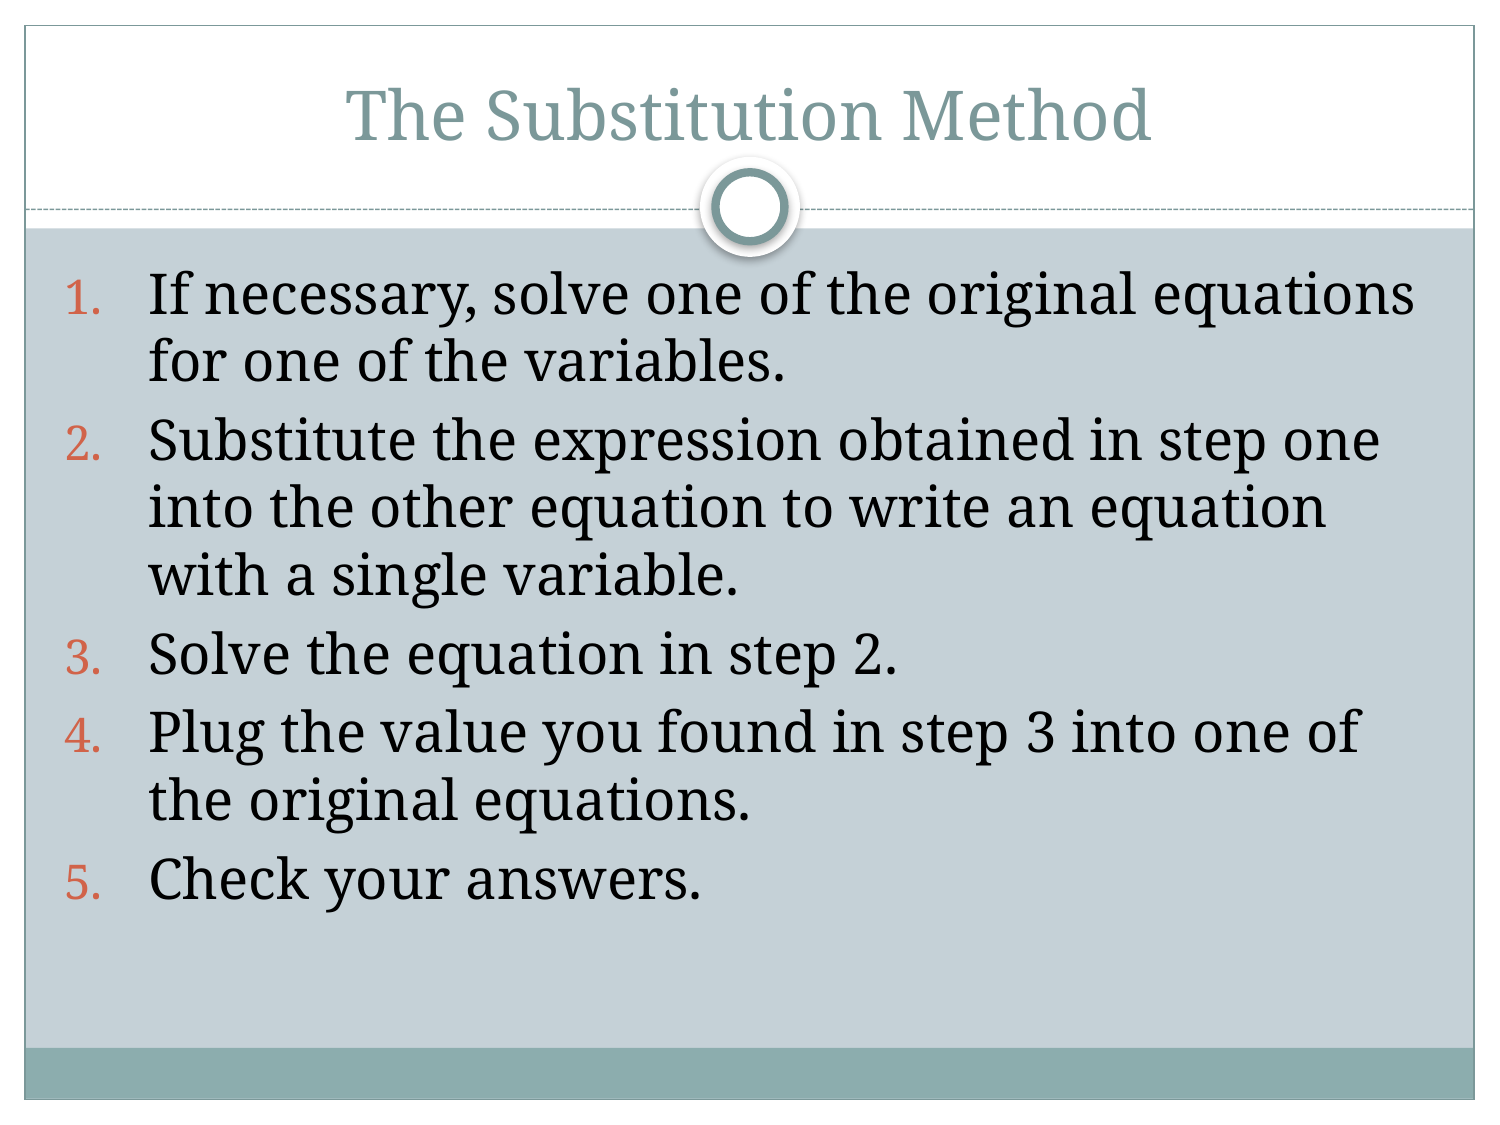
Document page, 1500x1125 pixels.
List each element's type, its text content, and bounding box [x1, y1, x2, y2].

list If necessary, solve one of the original equations for one of the variables. Substitute the expression obtained in step one into the other equation to write an equation with a single variable. Solve the equation in step 2. Plug the value you found in step 3 into one of the original equations. Check your answers. [49, 250, 1445, 1001]
title The Substitution Method [49, 37, 1450, 162]
